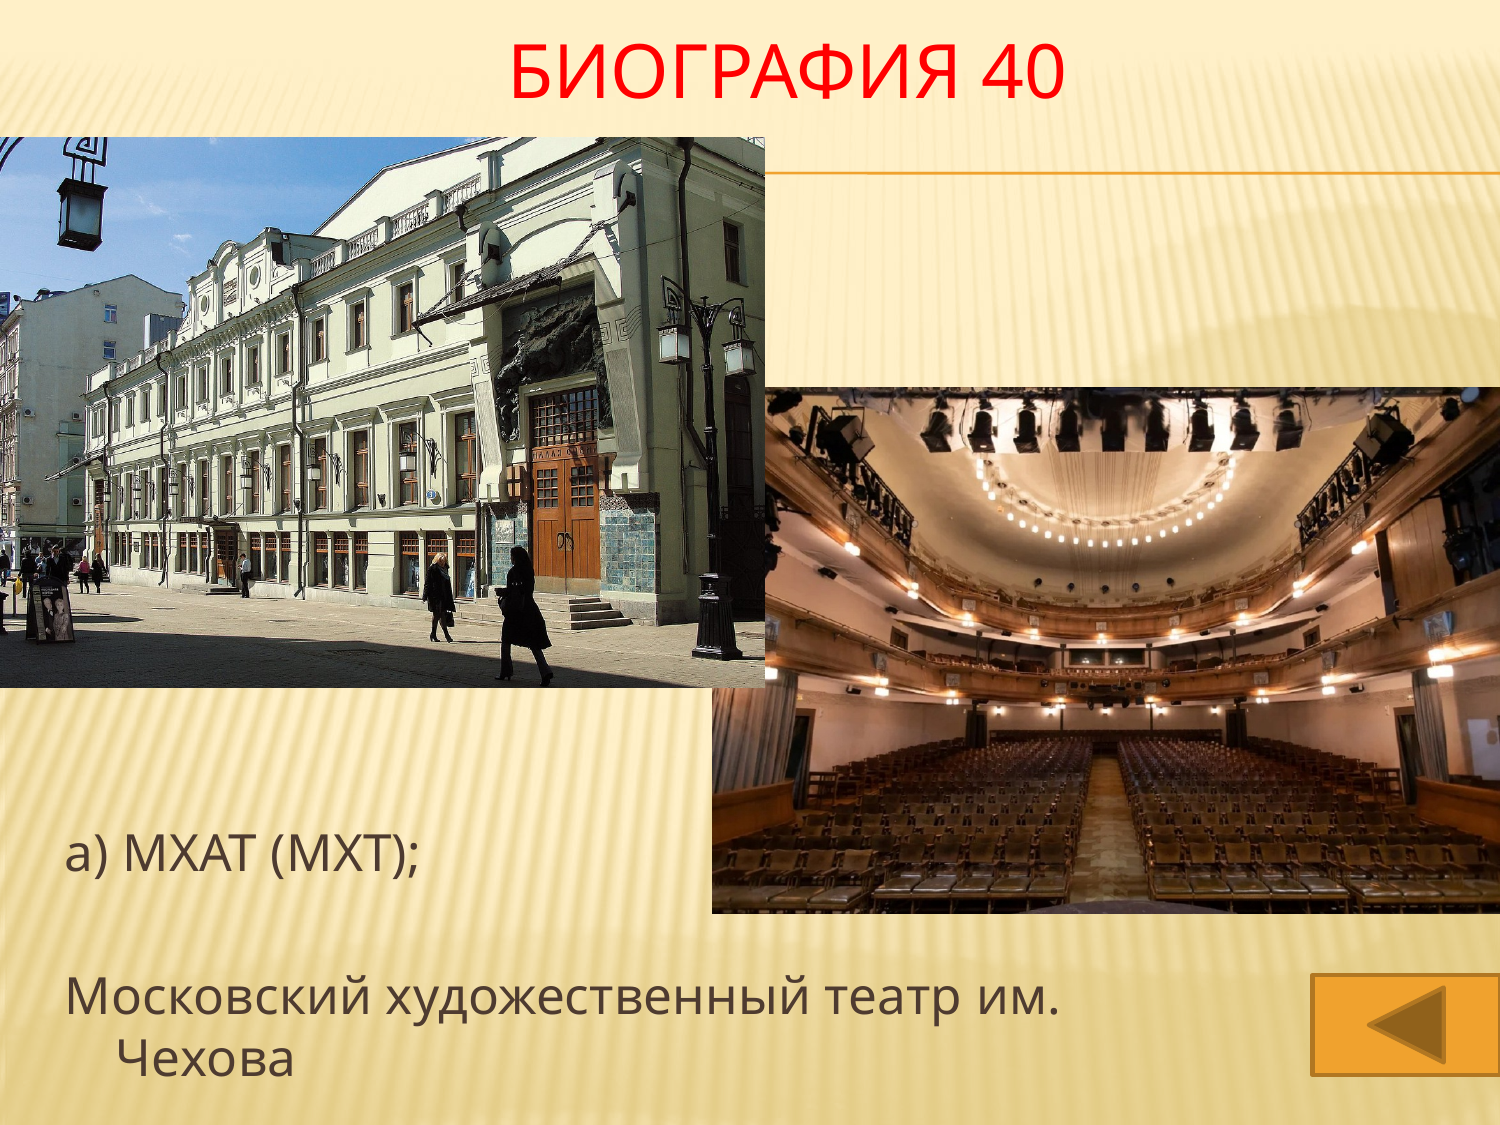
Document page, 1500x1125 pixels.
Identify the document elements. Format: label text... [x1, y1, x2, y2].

list а) МХАТ (МХТ); Московский художественный театр им. Чехова [50, 812, 1263, 1098]
picture [0, 137, 765, 688]
text_box [1310, 973, 1500, 1077]
title Биография 40 [75, 0, 1500, 138]
picture [711, 387, 1500, 914]
